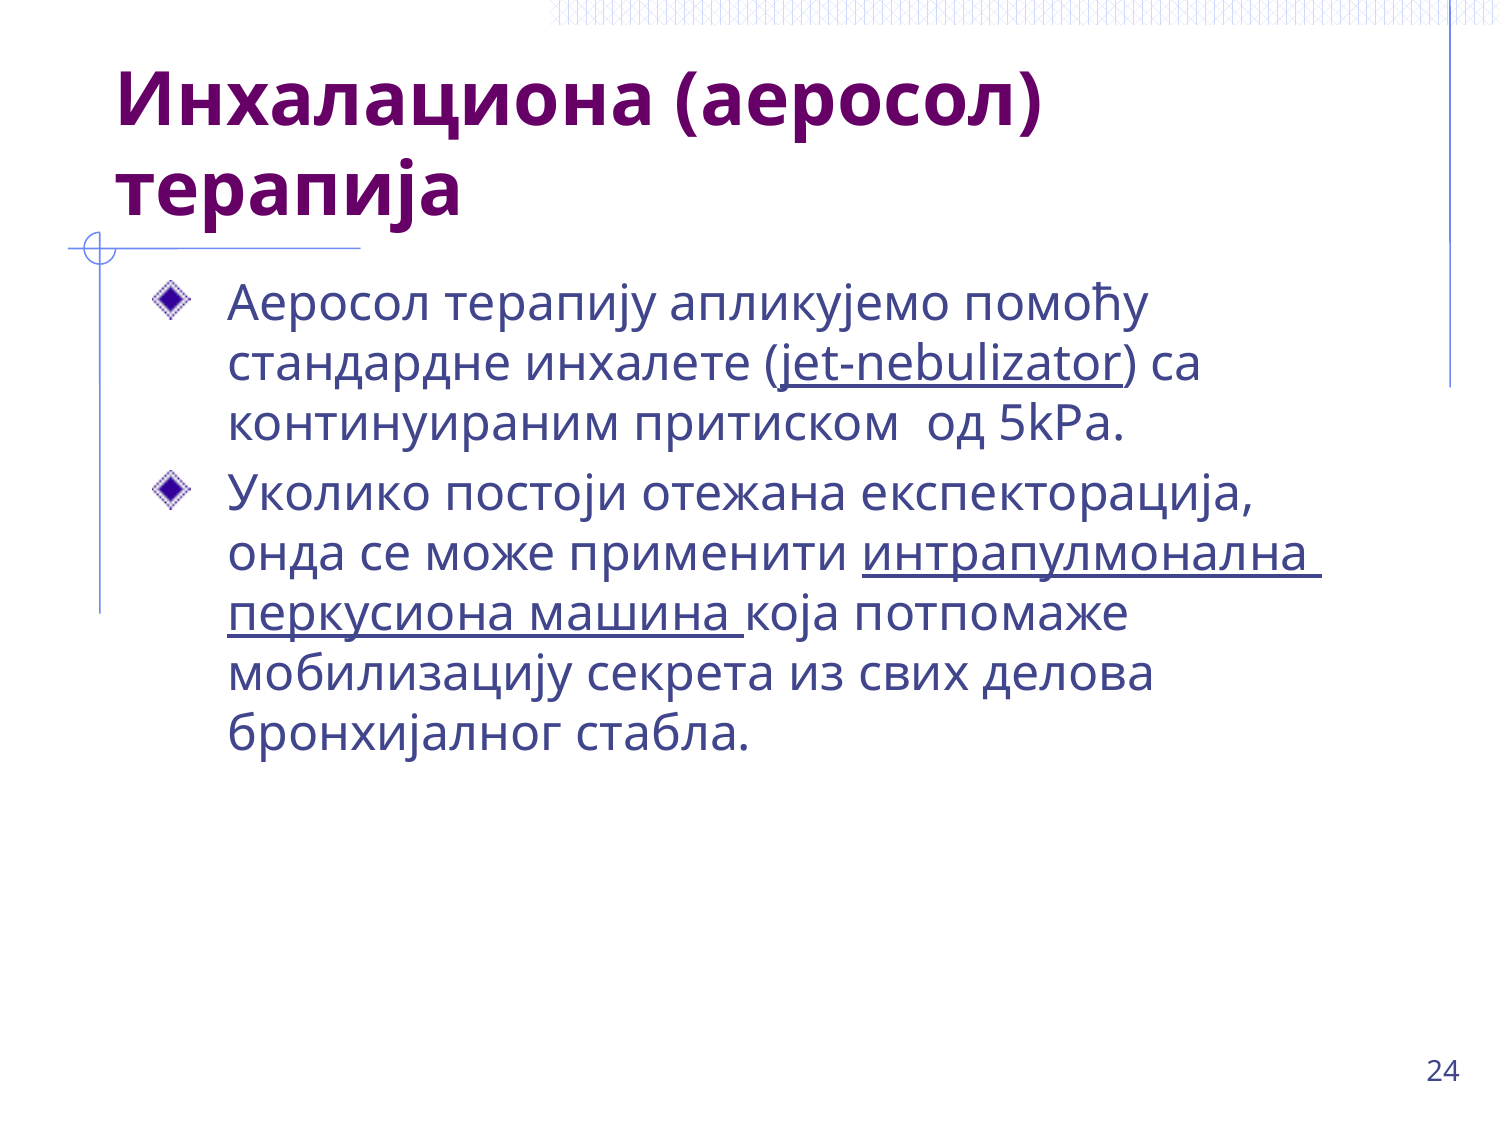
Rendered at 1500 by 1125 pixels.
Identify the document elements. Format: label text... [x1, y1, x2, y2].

picture [152, 470, 191, 510]
picture [152, 280, 191, 320]
title Инхалациона (аеросол) терапија [99, 49, 1376, 238]
slide_number 24 [1162, 1025, 1475, 1100]
list Аеросол терапију апликујемо помоћу стандардне инхалете (jet-nebulizator) са континуираним притиском од 5kPa. Уколико постоји отежана експекторација, онда се може применити интрапулмонална перкусиона машина која потпомаже мобилизацију секрета из свих делова бронхијалног стабла. [137, 262, 1388, 938]
